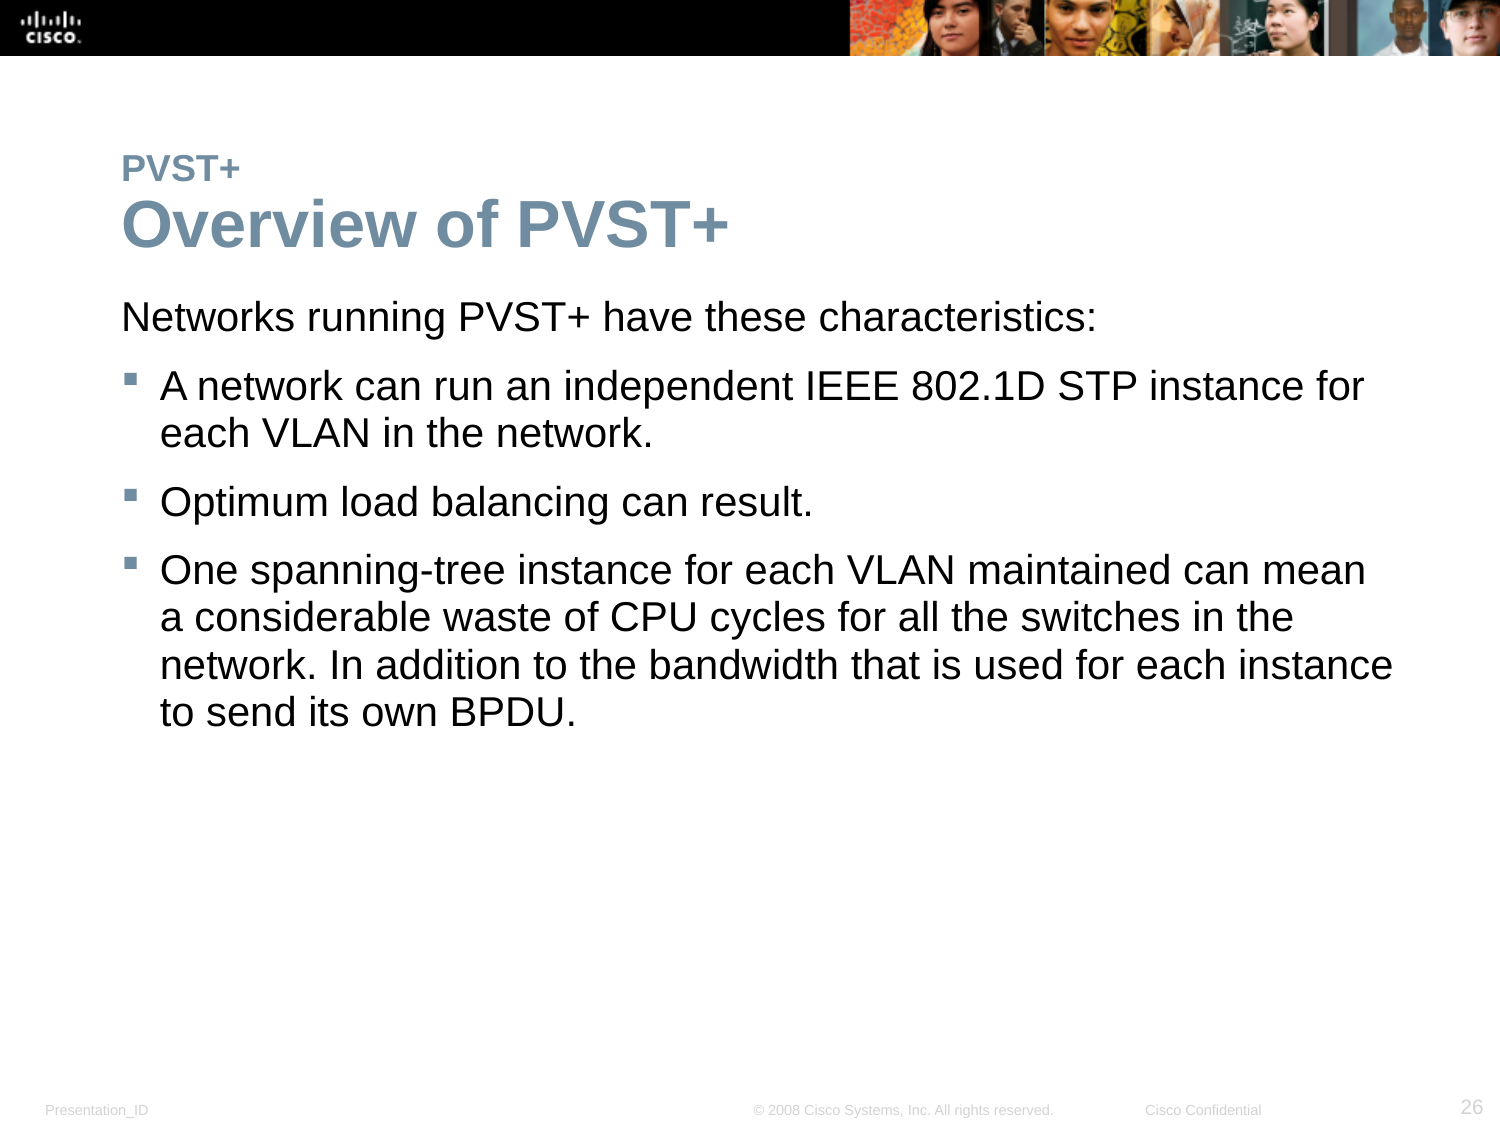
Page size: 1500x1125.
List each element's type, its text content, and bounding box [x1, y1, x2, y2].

picture [0, 0, 1500, 56]
title PVST+ Overview of PVST+ [107, 130, 1444, 269]
list Networks running PVST+ have these characteristics: A network can run an independent IEEE 802.1D STP instance for each VLAN in the network. Optimum load balancing can result. One spanning-tree instance for each VLAN maintained can mean a considerable waste of CPU cycles for all the switches in the network. In addition to the bandwidth that is used for each instance to send its own BPDU. [107, 286, 1411, 995]
